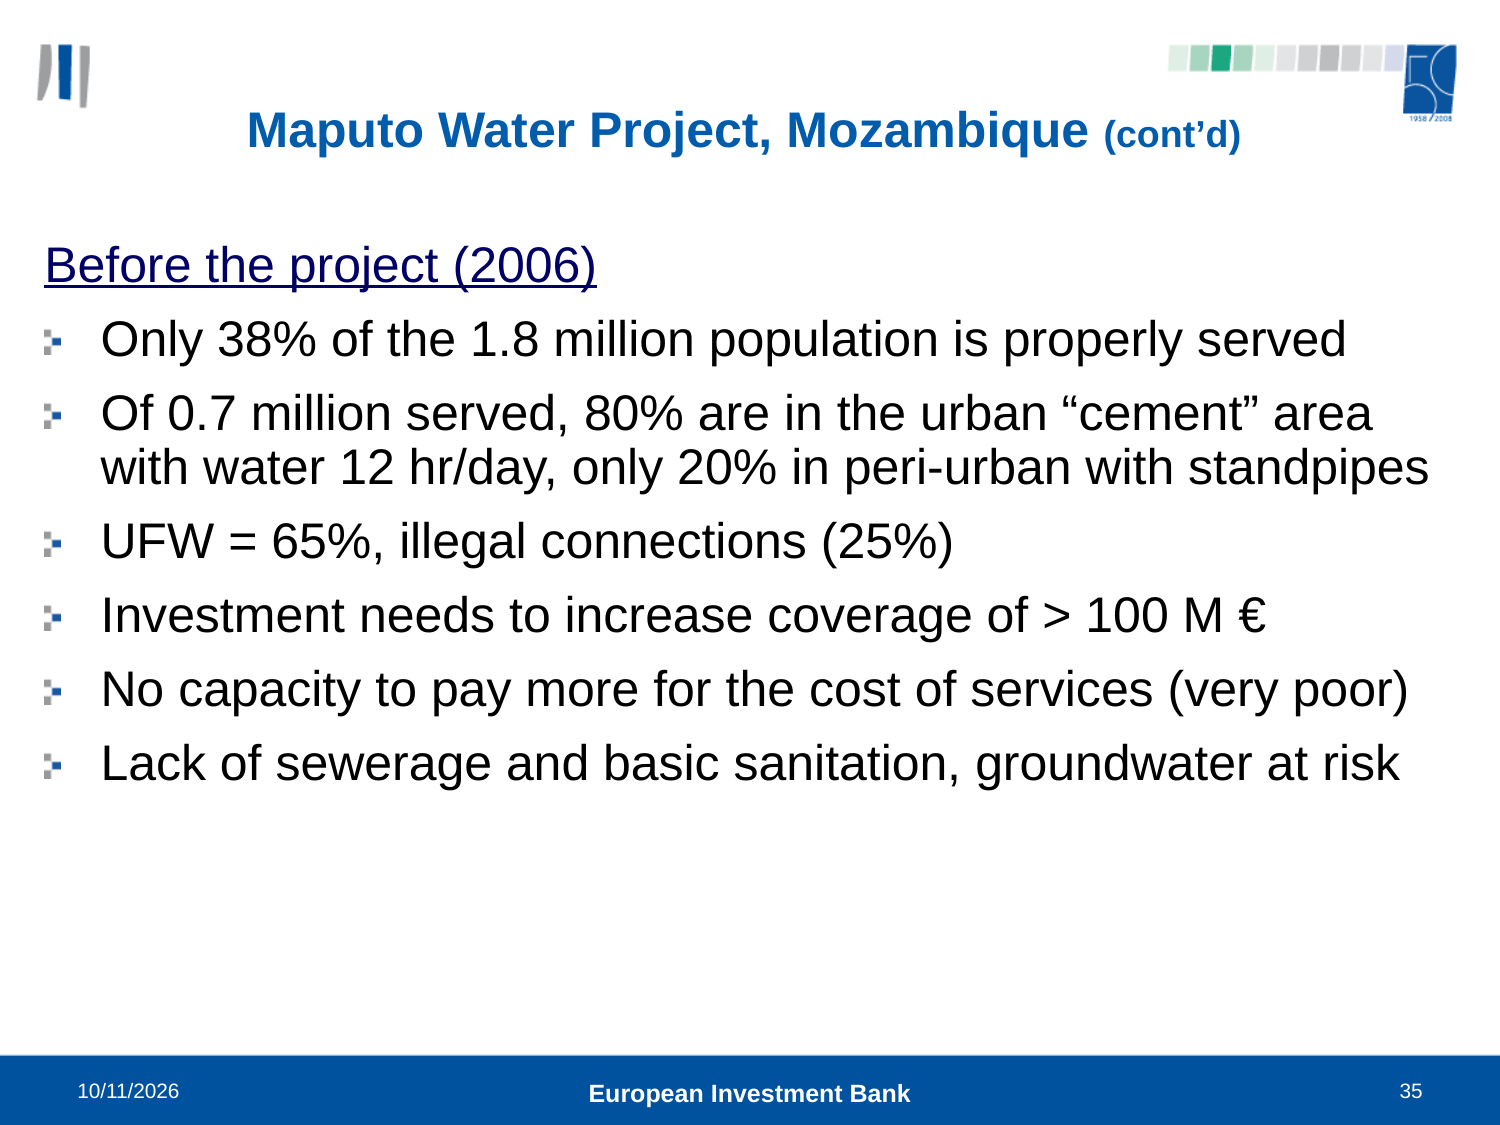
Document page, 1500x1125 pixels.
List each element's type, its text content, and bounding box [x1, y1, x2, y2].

title Maputo Water Project, Mozambique (cont’d) [29, 89, 1460, 209]
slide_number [62, 1070, 226, 1125]
list Before the project (2006) Only 38% of the 1.8 million population is properly served Of 0.7 million served, 80% are in the urban “cement” area with water 12 hr/day, only 20% in peri-urban with standpipes UFW = 65%, illegal connections (25%) Investment needs to increase coverage of > 100 M € No capacity to pay more for the cost of services (very poor) Lack of sewerage and basic sanitation, groundwater at risk [29, 231, 1460, 987]
slide_number 35 [1274, 1070, 1438, 1125]
footer European Investment Bank [229, 1070, 1271, 1125]
picture [0, 0, 1500, 1125]
